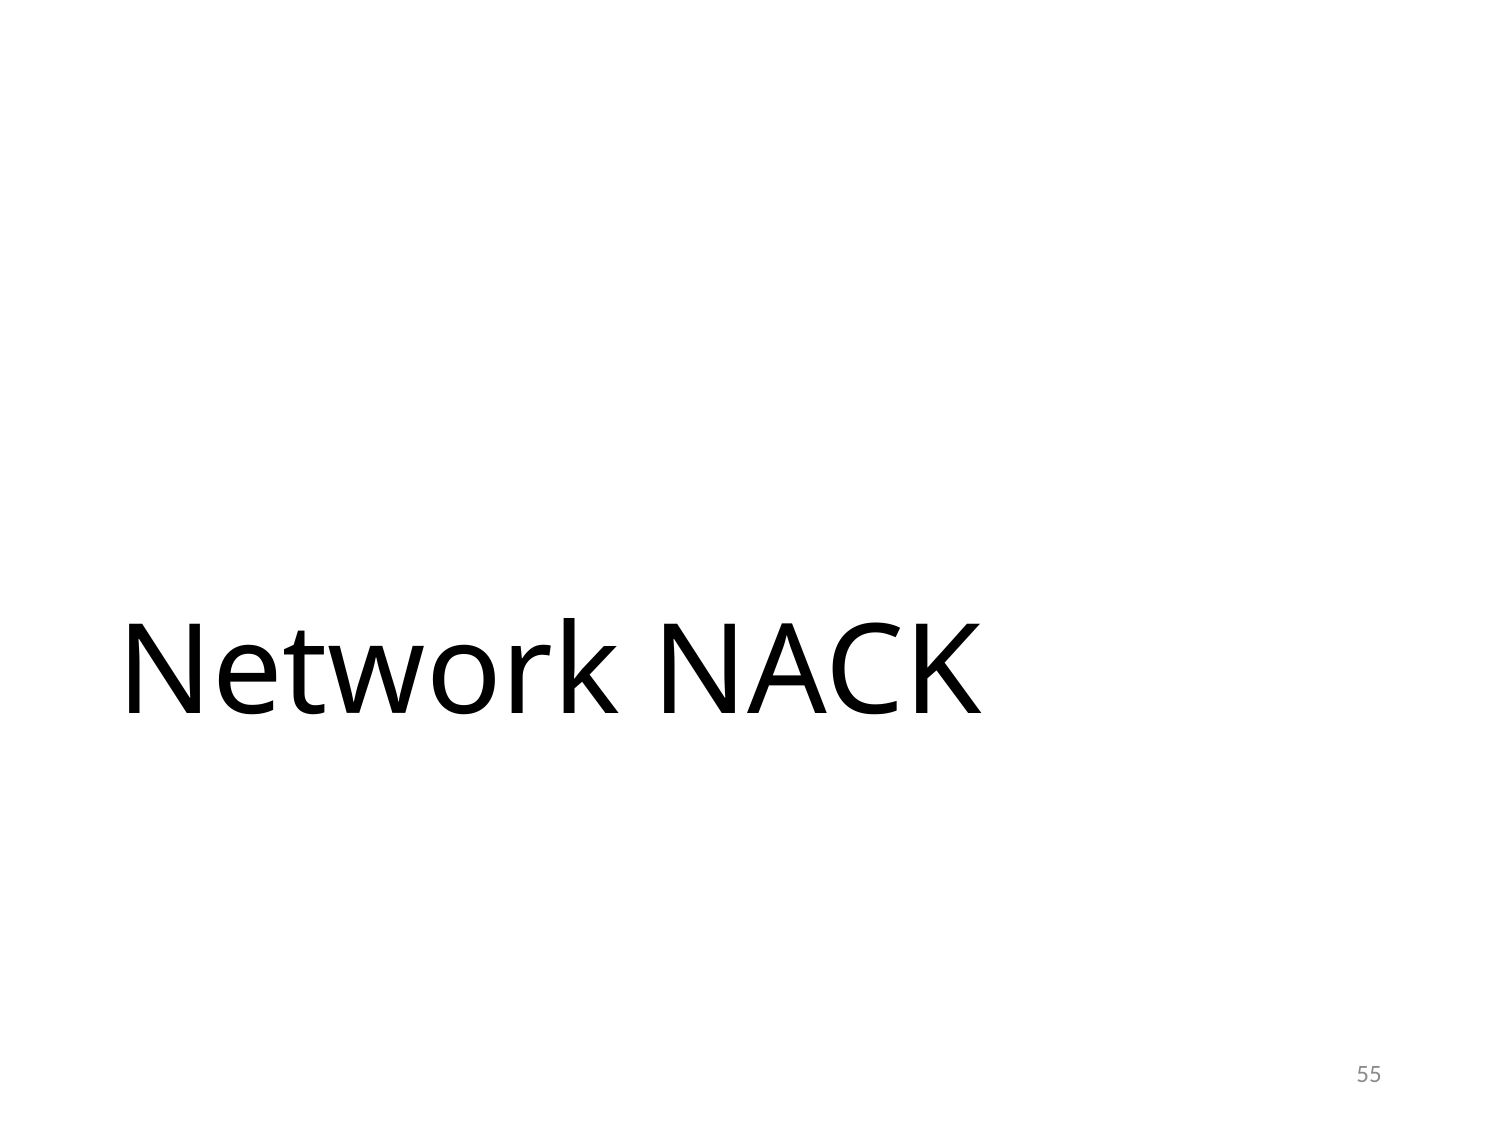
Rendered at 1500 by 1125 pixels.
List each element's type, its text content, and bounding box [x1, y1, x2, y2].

title Network NACK [102, 280, 1397, 749]
slide_number 55 [1059, 1042, 1397, 1103]
